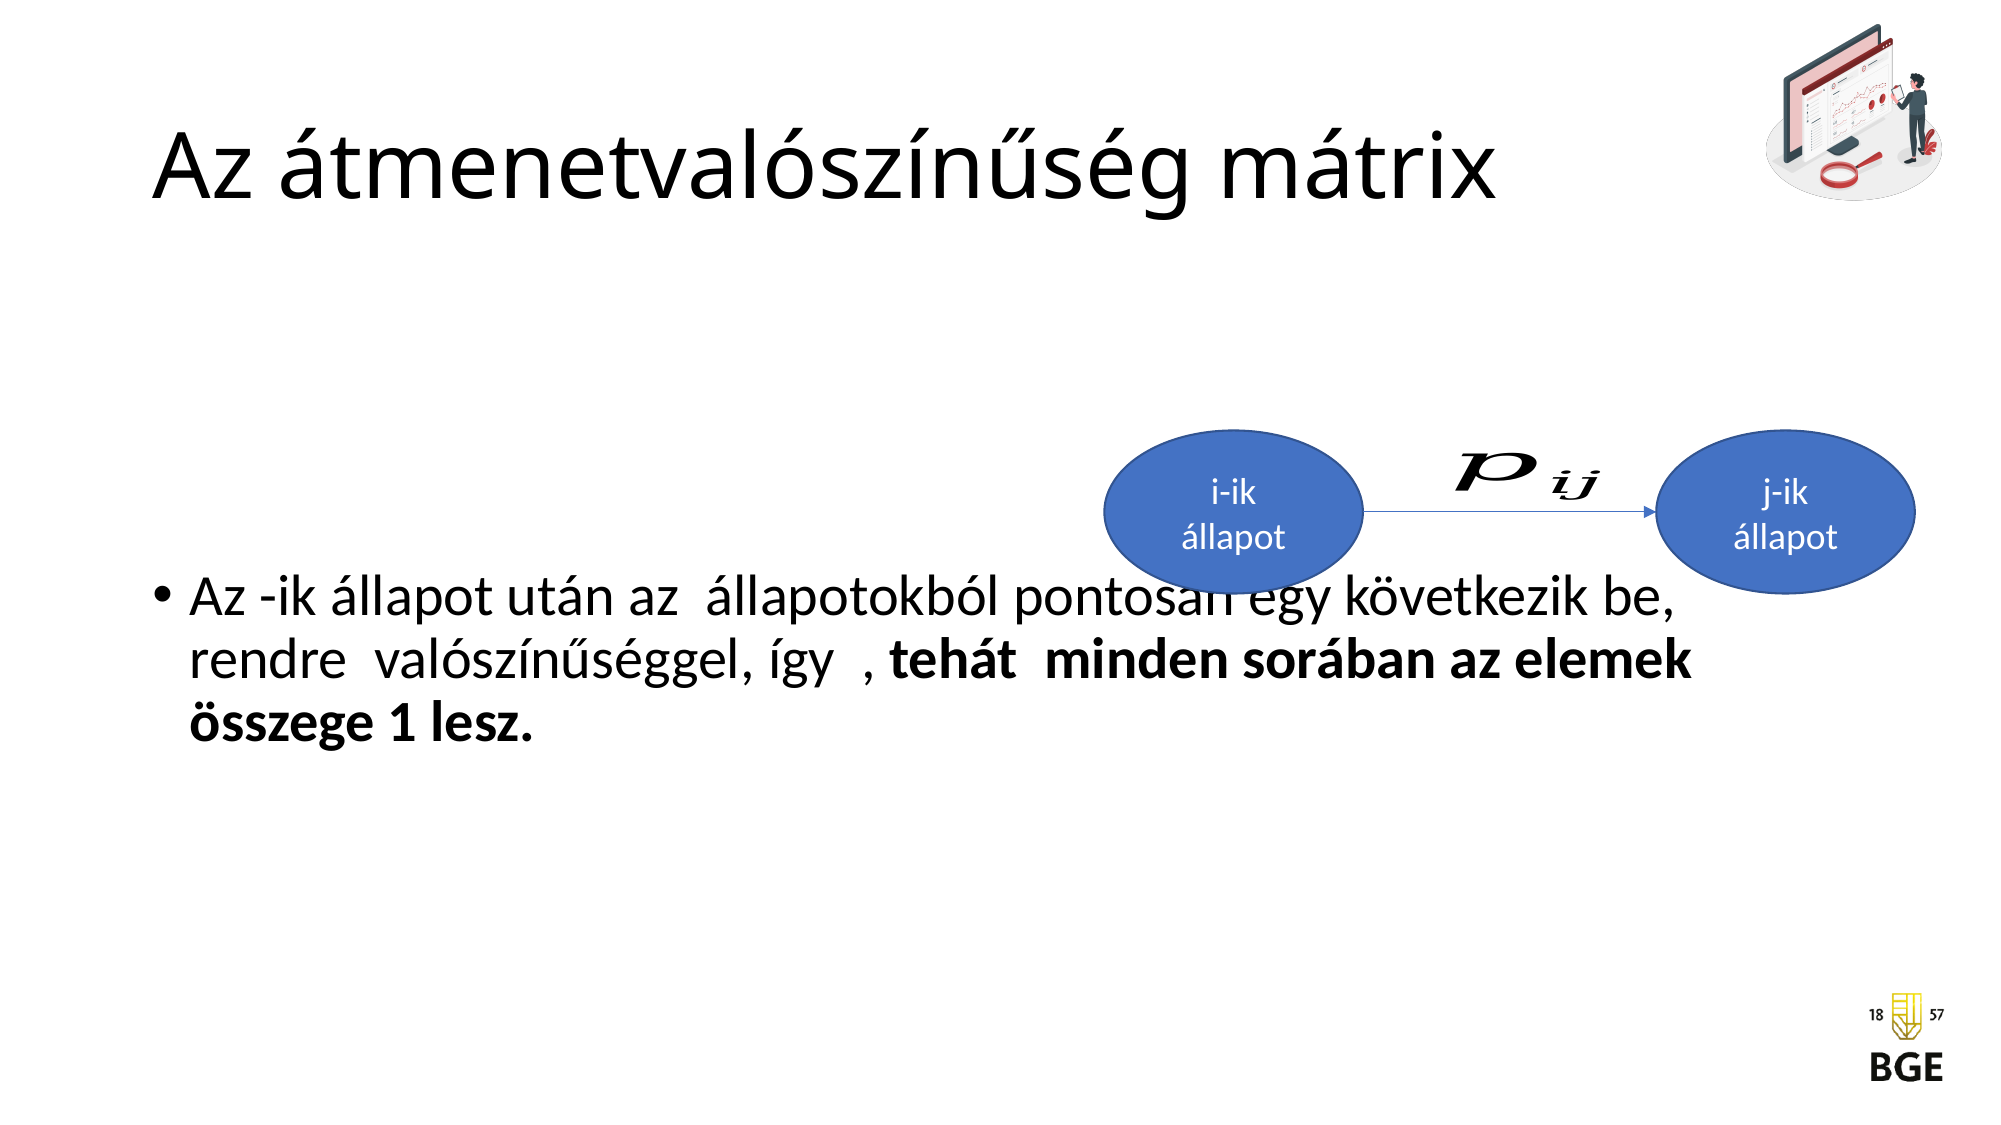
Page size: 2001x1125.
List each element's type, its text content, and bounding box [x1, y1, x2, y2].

text_box j-ik állapot [1655, 429, 1916, 595]
title Az átmenetvalószínűség mátrix [137, 59, 1863, 278]
picture [1854, 984, 1958, 1090]
picture [1759, 16, 1949, 207]
text_box i-ik állapot [1103, 429, 1364, 595]
